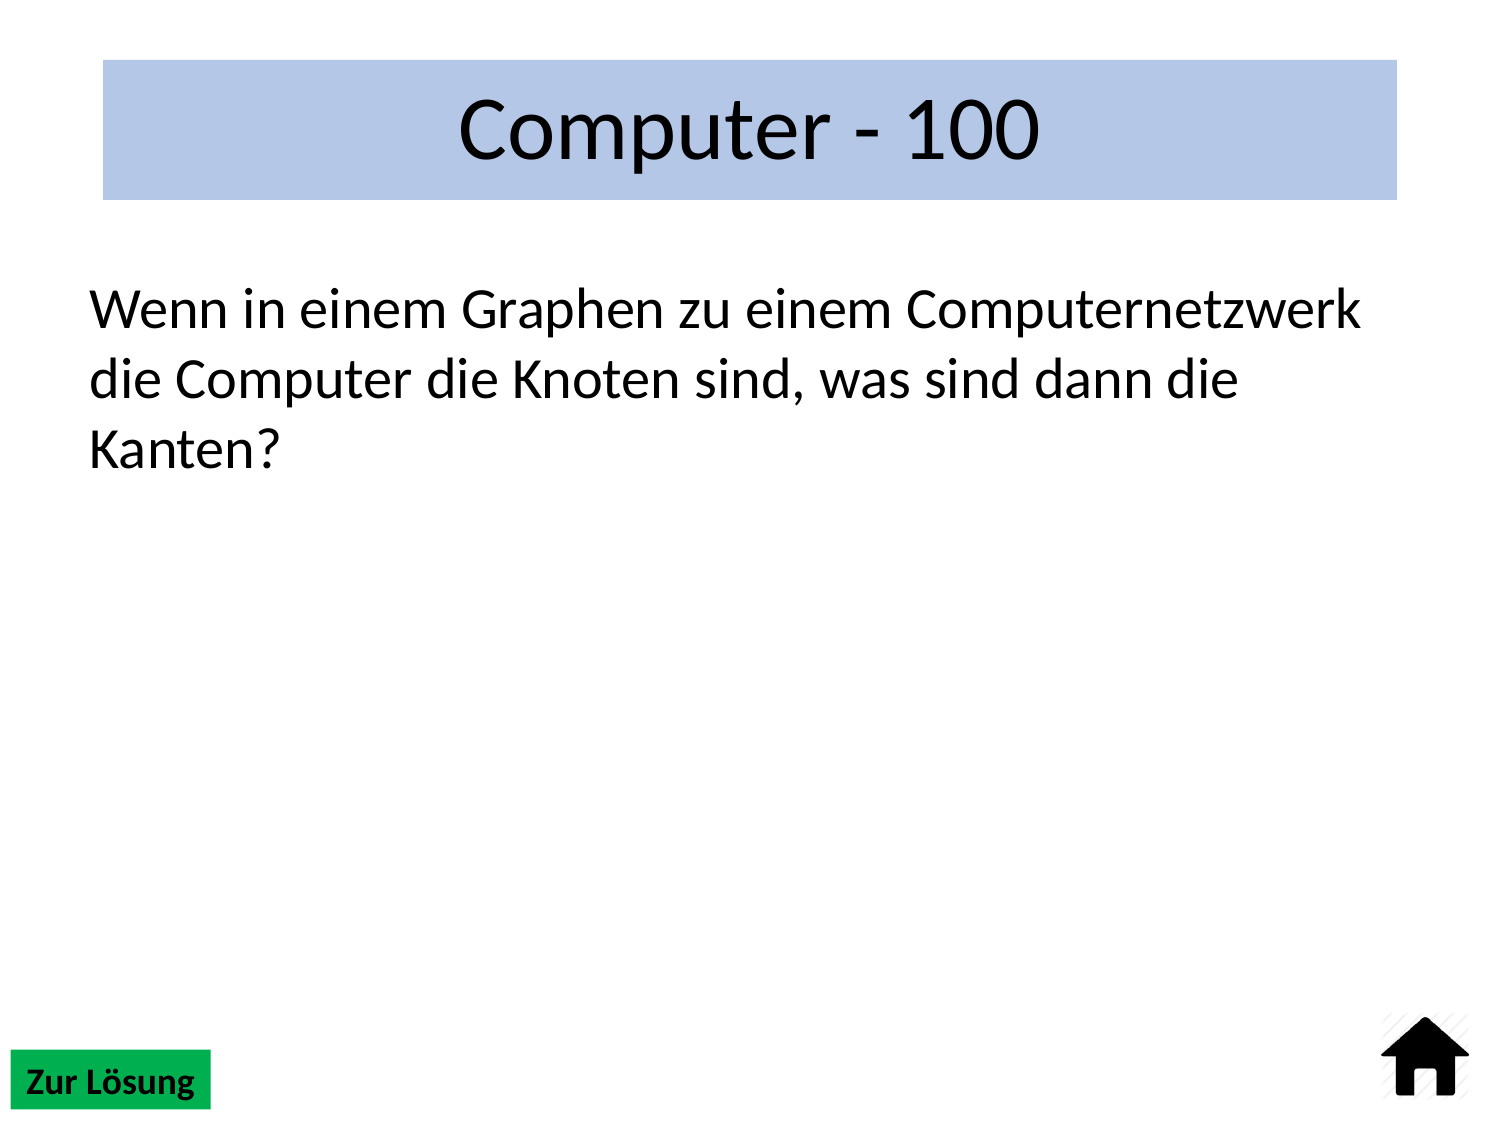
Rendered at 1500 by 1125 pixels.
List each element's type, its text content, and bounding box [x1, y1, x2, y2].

picture [1381, 1012, 1469, 1100]
title Computer - 100 [103, 59, 1397, 200]
text_box Wenn in einem Graphen zu einem Computernetzwerk die Computer die Knoten sind, was sind dann die Kanten? [74, 262, 1425, 1000]
text_box Zur Lösung [10, 1049, 211, 1110]
